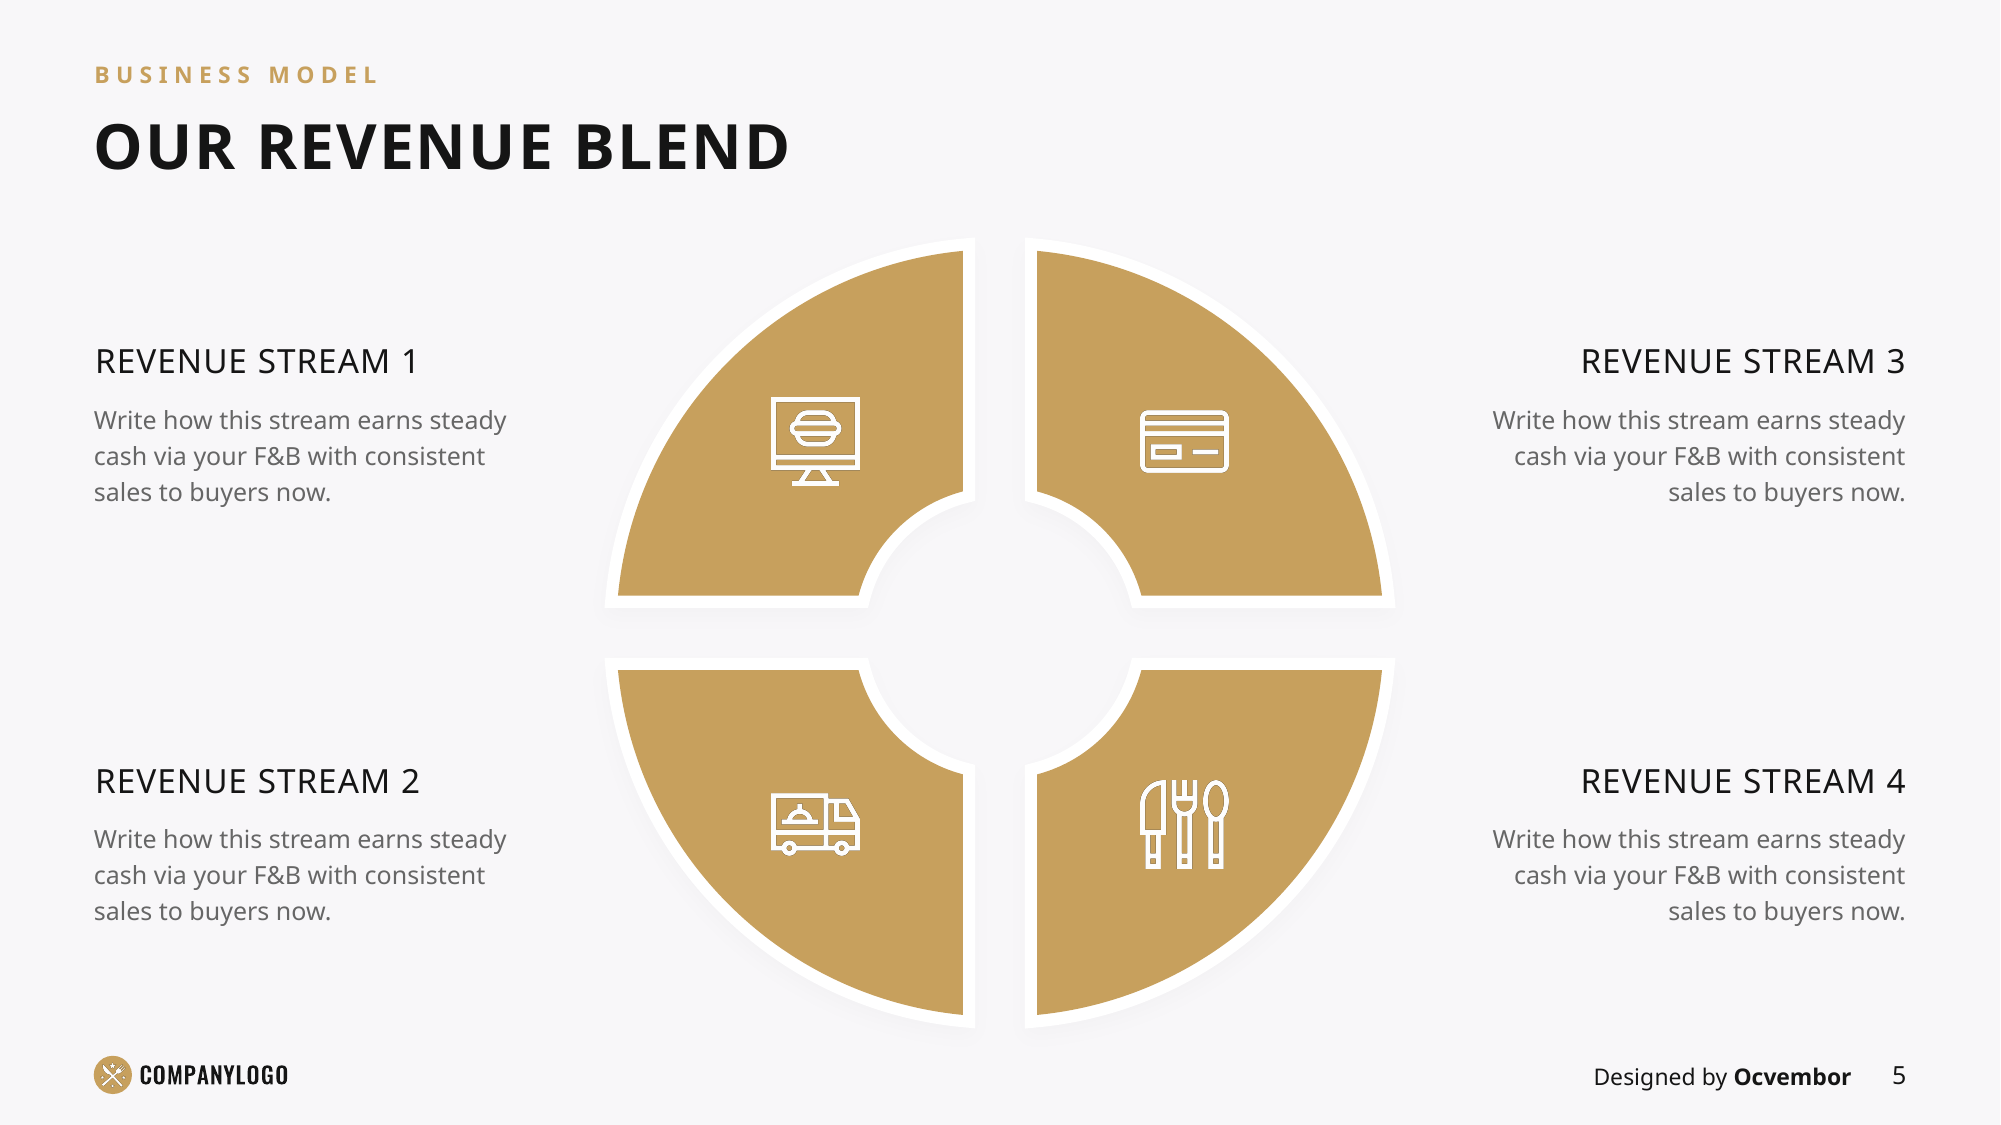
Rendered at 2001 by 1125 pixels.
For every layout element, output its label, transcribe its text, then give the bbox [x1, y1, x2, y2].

text_box [1037, 670, 1383, 1015]
text_box Write how this stream earns steady cash via your F&B with consistent sales to buyers now. [1487, 818, 1907, 926]
text_box REVENUE STREAM 4 [1487, 760, 1907, 801]
text_box REVENUE STREAM 3 [1487, 340, 1907, 381]
text_box [1024, 657, 1397, 1030]
text_box [1037, 250, 1383, 596]
text_box [617, 670, 963, 1015]
picture [100, 1062, 126, 1088]
text_box Write how this stream earns steady cash via your F&B with consistent sales to buyers now. [1487, 398, 1907, 507]
text_box [1024, 236, 1397, 609]
text_box Write how this stream earns steady cash via your F&B with consistent sales to buyers now. [93, 818, 513, 926]
text_box [603, 657, 976, 1030]
text_box Write how this stream earns steady cash via your F&B with consistent sales to buyers now. [93, 398, 513, 507]
picture [1140, 396, 1230, 486]
text_box BUSINESS MODEL [94, 61, 377, 89]
text_box REVENUE STREAM 1 [93, 340, 513, 381]
picture [1140, 780, 1230, 870]
text_box [603, 236, 976, 609]
text_box REVENUE STREAM 2 [93, 760, 513, 801]
picture [770, 396, 860, 486]
title OUR REVENUE BLEND [93, 106, 1907, 183]
picture [770, 780, 860, 870]
text_box [617, 250, 963, 596]
